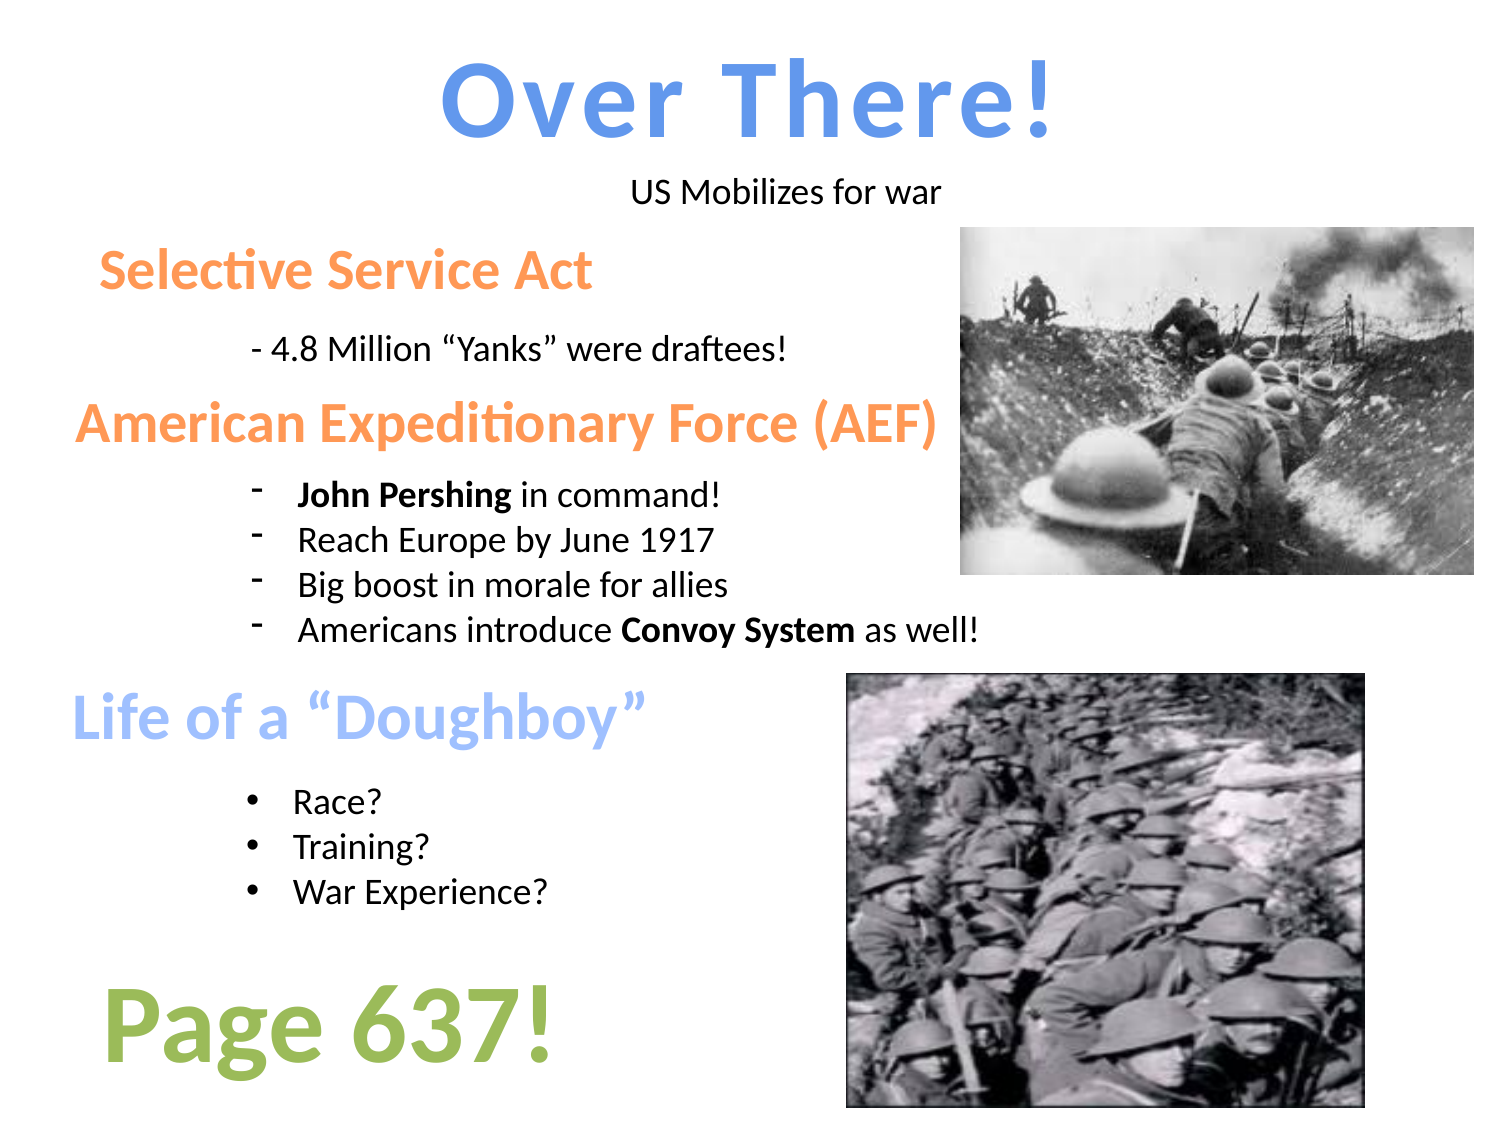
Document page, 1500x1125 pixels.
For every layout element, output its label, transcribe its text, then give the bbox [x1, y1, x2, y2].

text_box Life of a “Doughboy” [57, 665, 666, 761]
text_box John Pershing in command! Reach Europe by June 1917 Big boost in morale for allies Americans introduce Convoy System as well! [236, 462, 995, 658]
picture [845, 672, 1365, 1108]
text_box Over There! [425, 17, 1074, 168]
text_box Race? Training? War Experience? [231, 769, 565, 920]
picture [960, 227, 1474, 576]
text_box - 4.8 Million “Yanks” were draftees! [235, 316, 804, 377]
text_box American Expeditionary Force (AEF) [61, 377, 955, 462]
text_box Page 637! [87, 942, 574, 1093]
text_box US Mobilizes for war [615, 160, 958, 220]
text_box Selective Service Act [84, 223, 610, 309]
